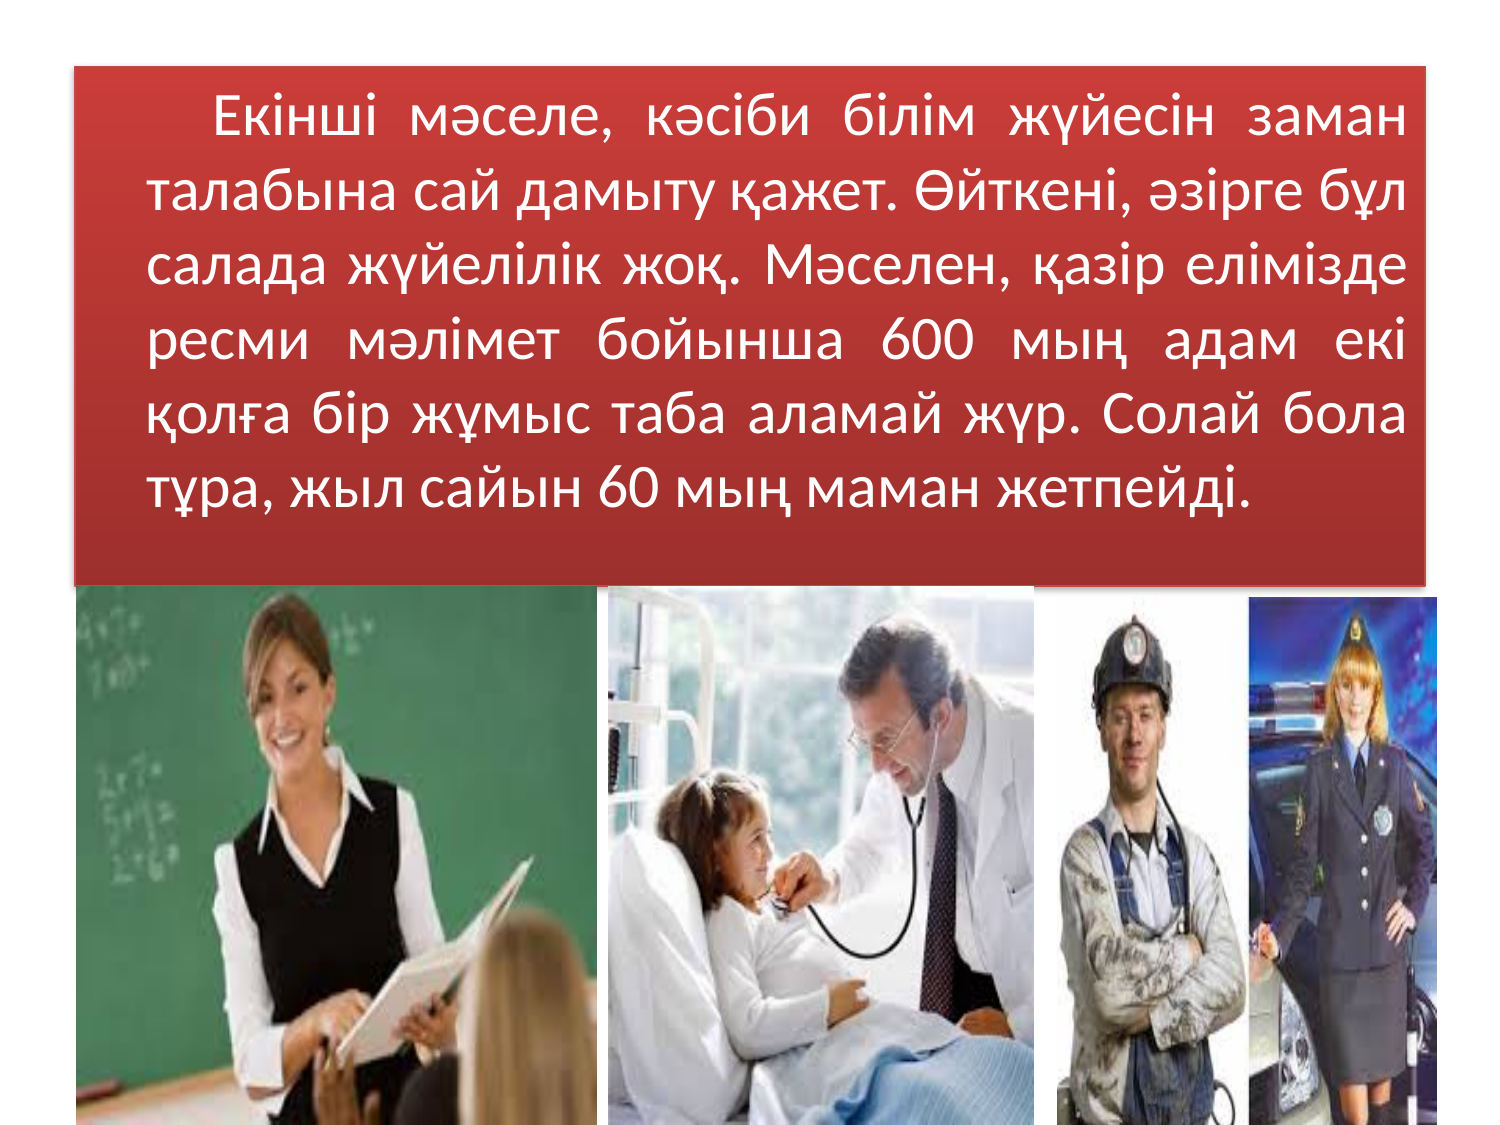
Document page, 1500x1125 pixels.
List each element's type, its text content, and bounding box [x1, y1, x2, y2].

list Екінші мәселе, кәсіби білім жүйесін заман талабына сай дамыту қажет. Өйткені, әзірге бұл салада жүйелілік жоқ. Мәселен, қазір елімізде ресми мәлімет бойынша 600 мың адам екі қолға бір жұмыс таба аламай жүр. Солай бола тұра, жыл сайын 60 мың маман жетпейді. [74, 66, 1426, 587]
picture [76, 585, 597, 1125]
picture [608, 585, 1034, 1125]
picture [1056, 597, 1438, 1125]
